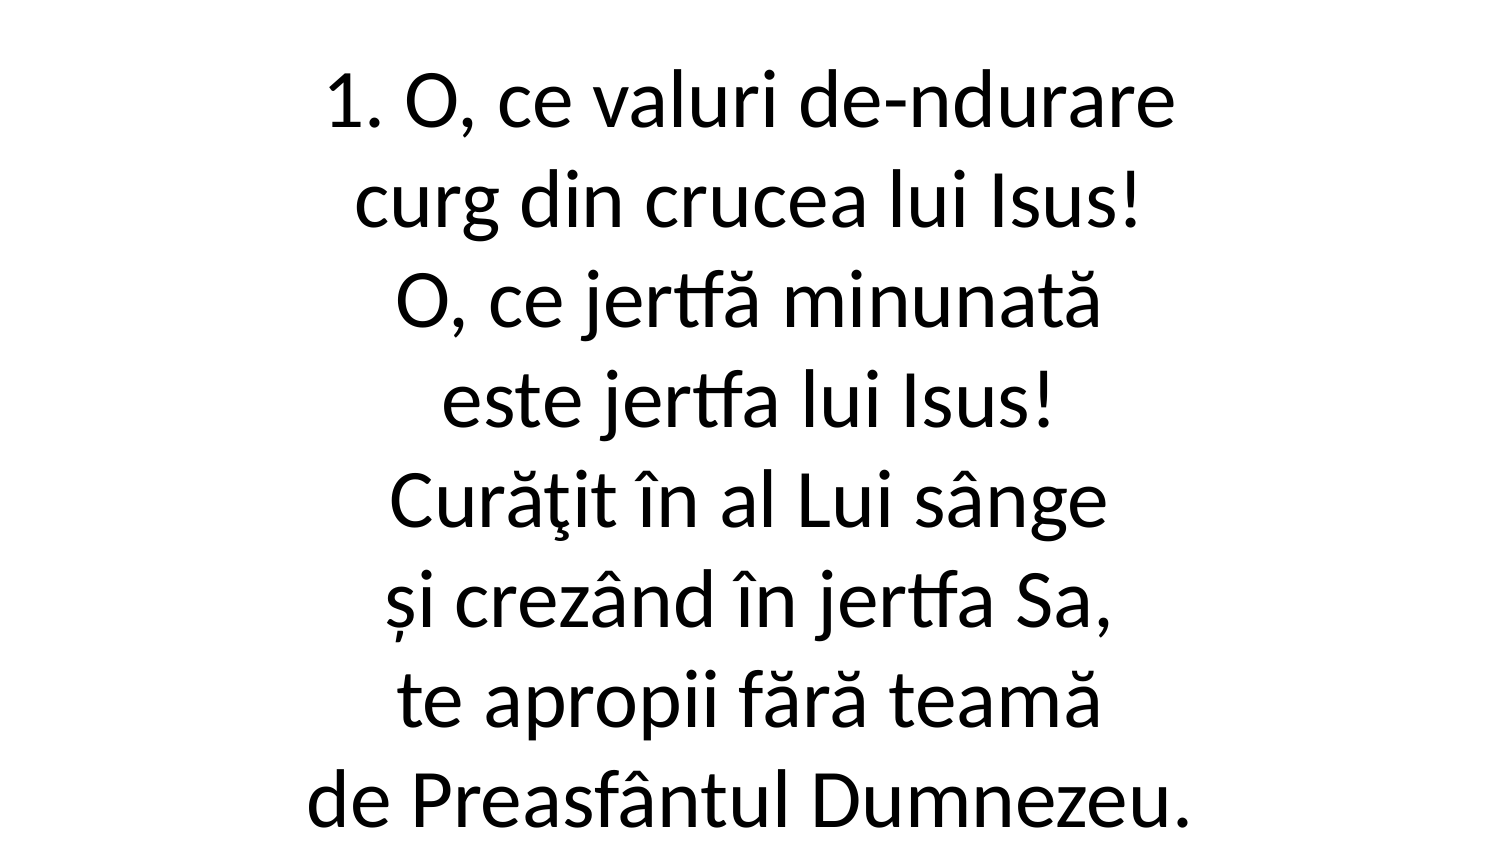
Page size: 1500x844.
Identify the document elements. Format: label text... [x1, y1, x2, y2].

text_box 1. O, ce valuri de-ndurare curg din crucea lui Isus! O, ce jertfă minunată este jertfa lui Isus! Curăţit în al Lui sânge și crezând în jertfa Sa, te apropii fără teamă de Preasfântul Dumnezeu. [291, 0, 1209, 844]
